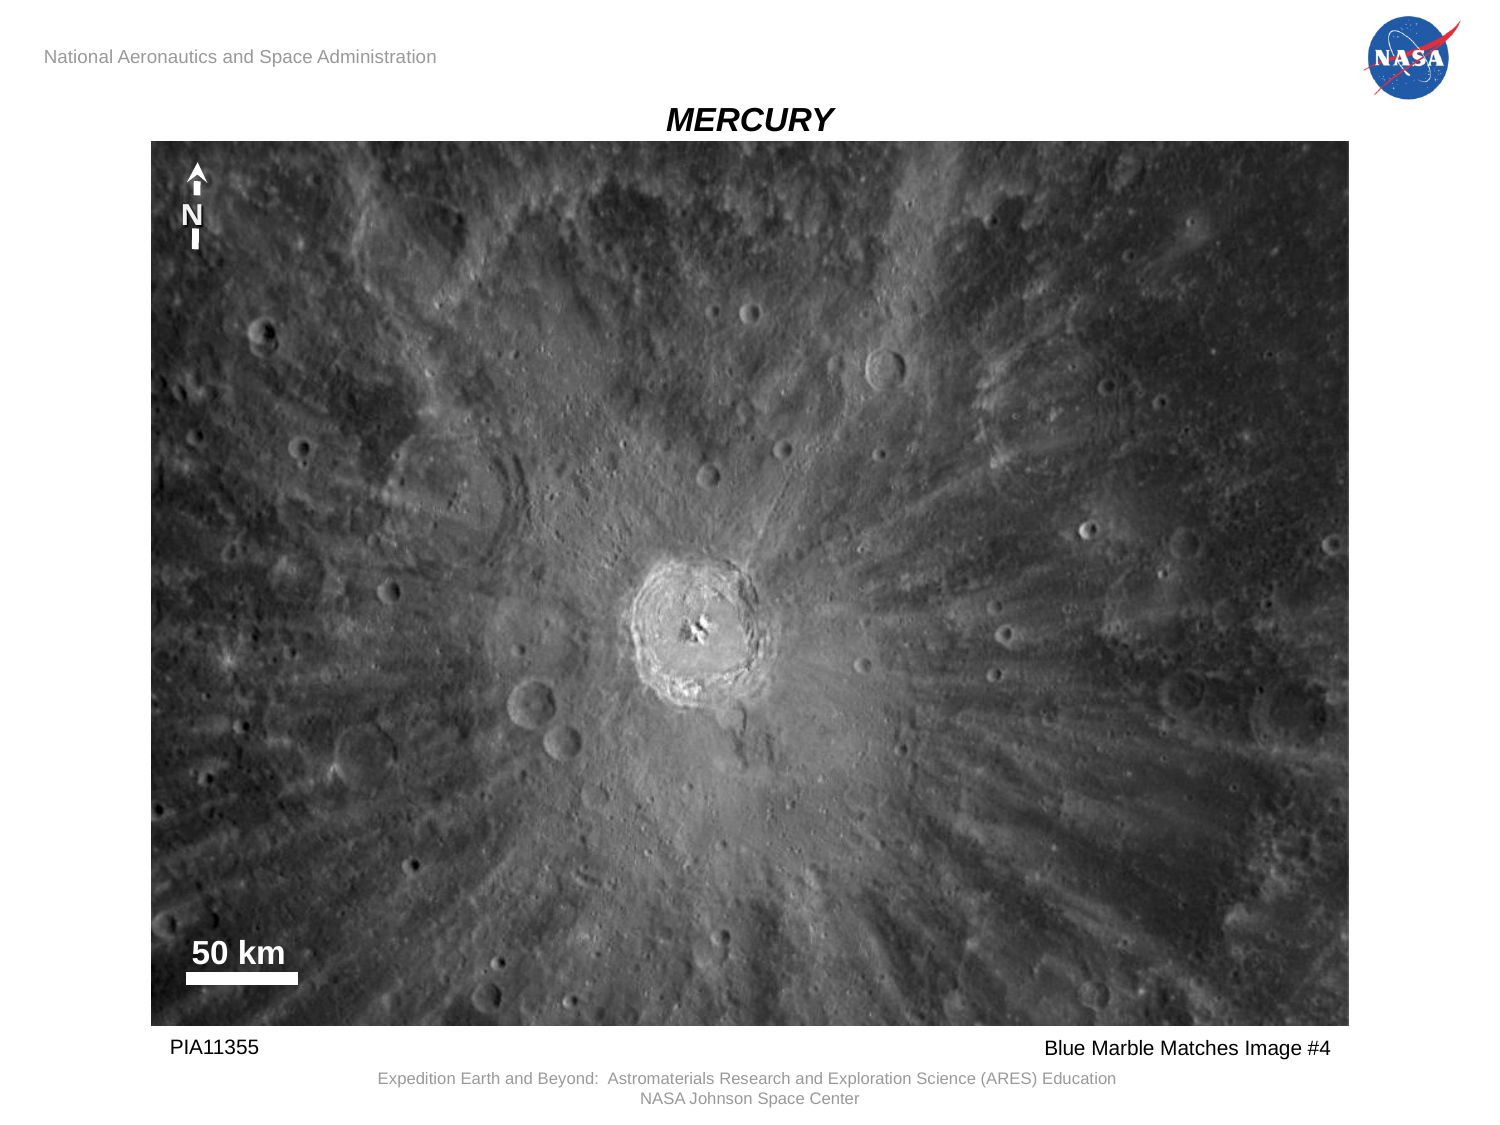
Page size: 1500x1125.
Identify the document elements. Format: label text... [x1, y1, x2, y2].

picture [1362, 15, 1461, 100]
text_box MERCURY [381, 91, 1119, 139]
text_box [150, 140, 1350, 1068]
